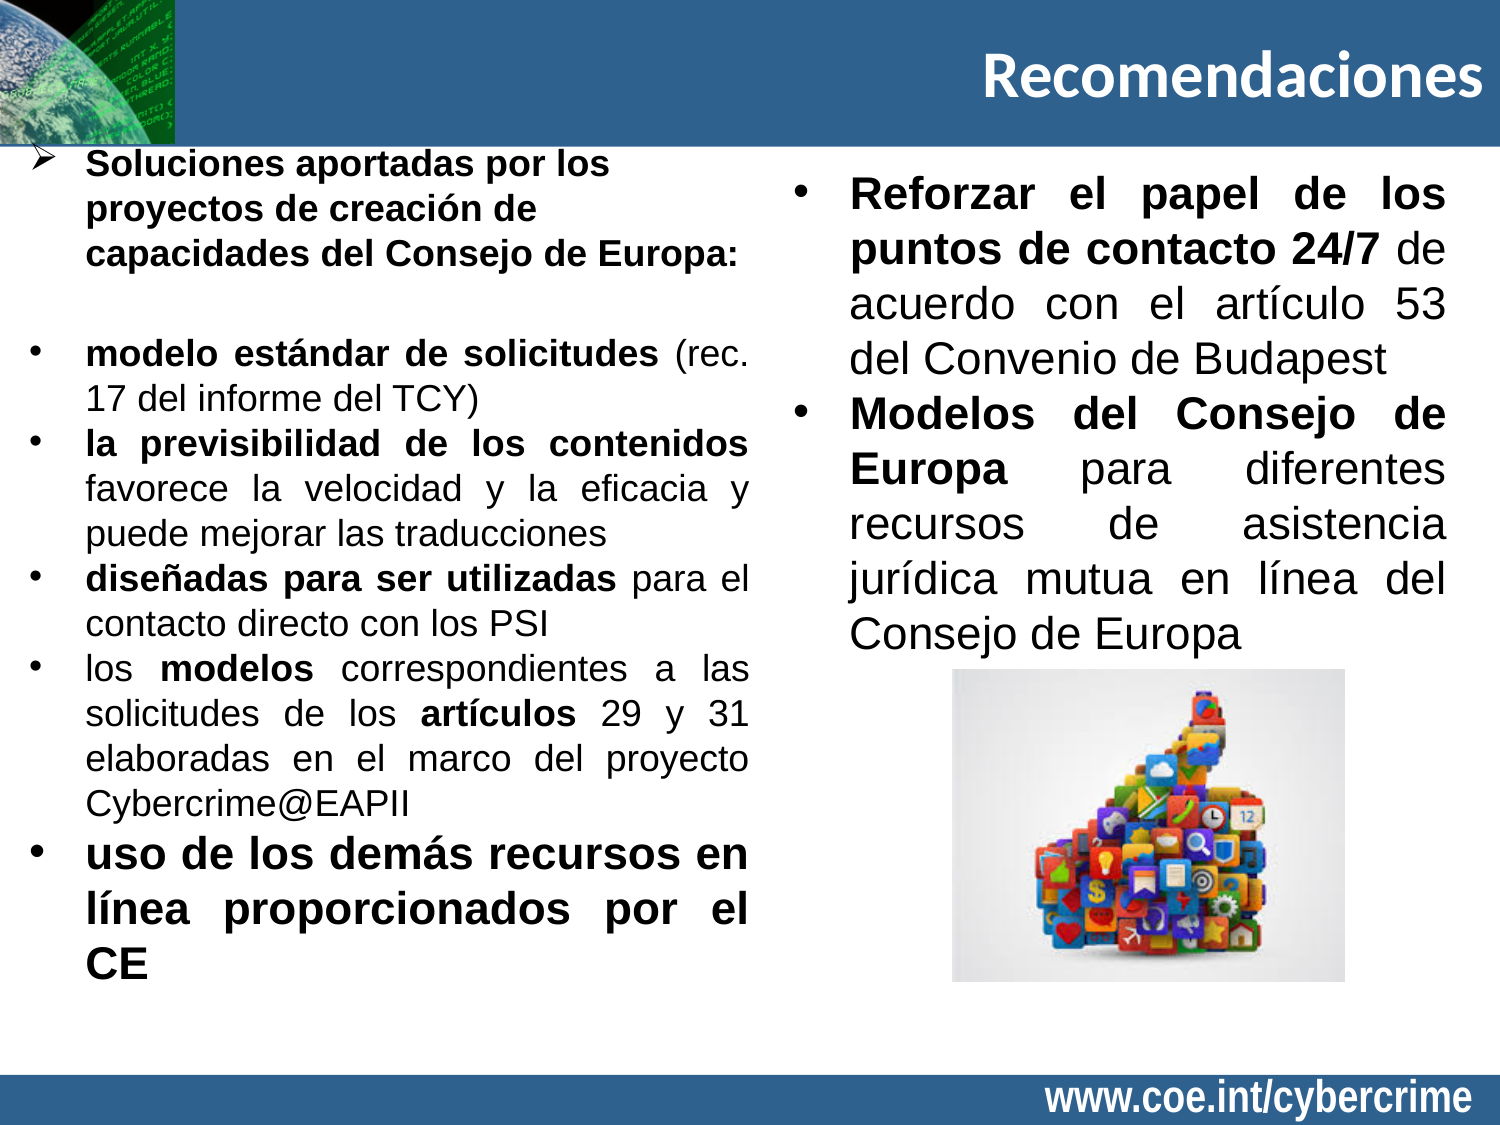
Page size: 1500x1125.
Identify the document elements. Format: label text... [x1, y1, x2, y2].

picture [0, 0, 175, 144]
text_box www.coe.int/cybercrime [1030, 1059, 1500, 1125]
text_box [0, 1073, 1030, 1125]
picture [952, 668, 1346, 982]
text_box Recomendaciones [179, 0, 1500, 149]
text_box Soluciones aportadas por los proyectos de creación de capacidades del Consejo de Europa: modelo estándar de solicitudes (rec. 17 del informe del TCY) la previsibilidad de los contenidos favorece la velocidad y la eficacia y puede mejorar las traducciones diseñadas para ser utilizadas para el contacto directo con los PSI los modelos correspondientes a las solicitudes de los artículos 29 y 31 elaboradas en el marco del proyecto Cybercrime@EAPII uso de los demás recursos en línea proporcionados por el CE [14, 131, 765, 996]
text_box Reforzar el papel de los puntos de contacto 24/7 de acuerdo con el artículo 53 del Convenio de Budapest Modelos del Consejo de Europa para diferentes recursos de asistencia jurídica mutua en línea del Consejo de Europa [778, 156, 1462, 666]
